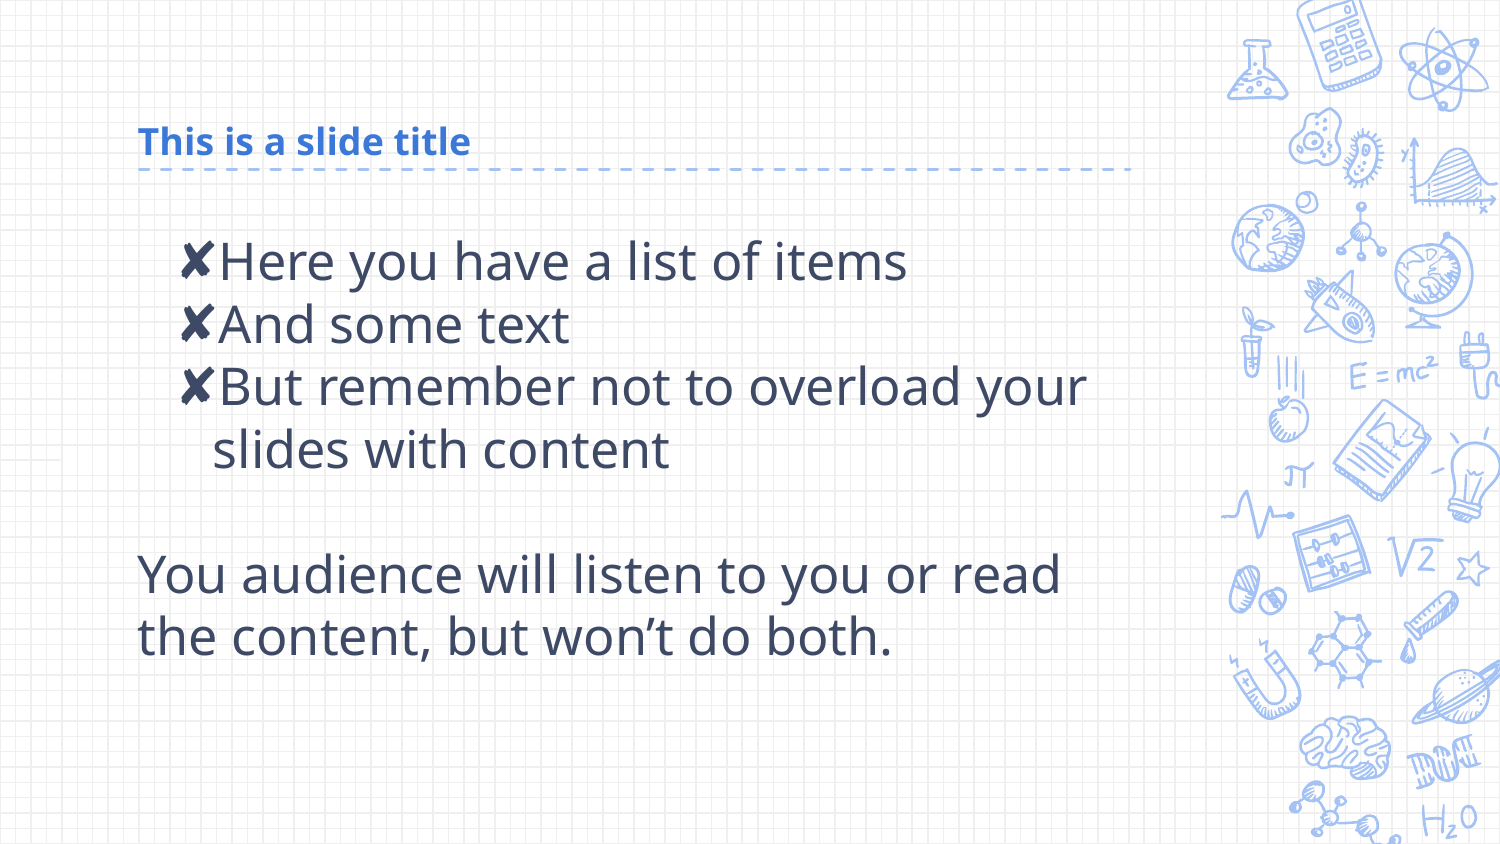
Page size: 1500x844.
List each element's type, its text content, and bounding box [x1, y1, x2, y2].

title This is a slide title [122, 36, 1130, 178]
list Here you have a list of items And some text But remember not to overload your slides with content You audience will listen to you or read the content, but won’t do both. [122, 213, 1130, 806]
